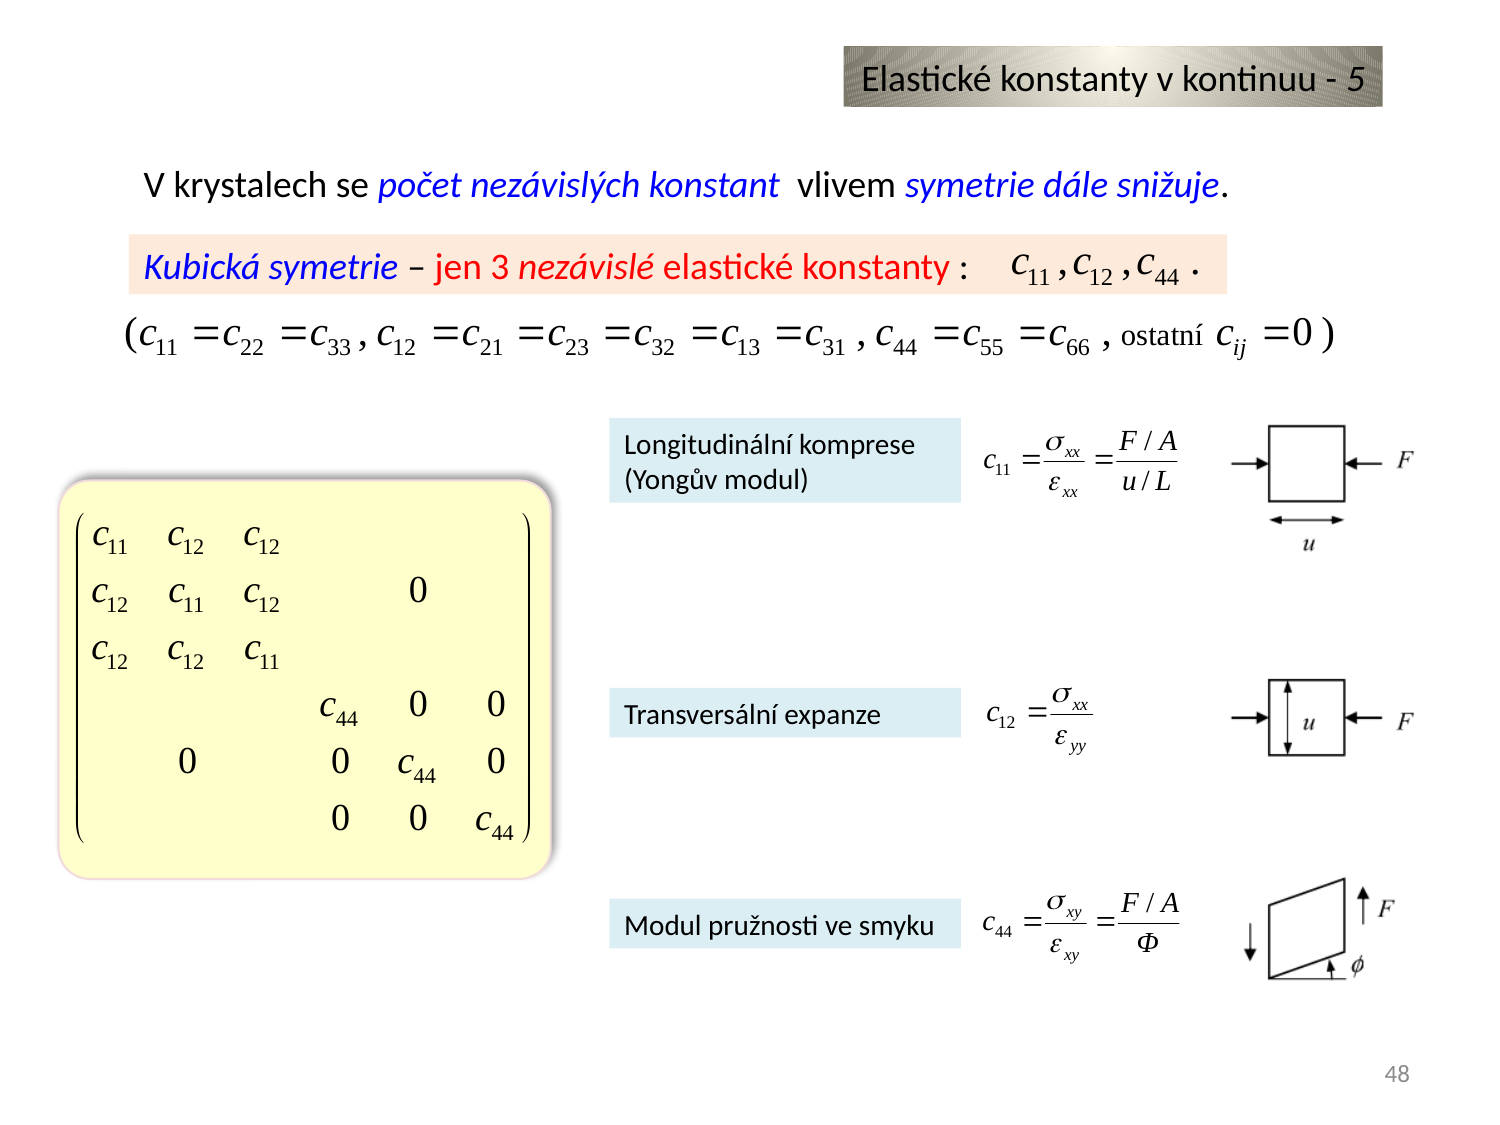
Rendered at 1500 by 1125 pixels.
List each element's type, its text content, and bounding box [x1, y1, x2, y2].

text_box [128, 232, 1228, 296]
text_box V krystalech se počet nezávislých konstant vlivem symetrie dále snižuje. [128, 152, 1325, 213]
text_box Elastické konstanty v kontinuu - 5 [843, 46, 1383, 107]
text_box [609, 409, 1430, 1002]
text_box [58, 480, 551, 880]
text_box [118, 304, 1342, 370]
slide_number 48 [1074, 1042, 1425, 1103]
